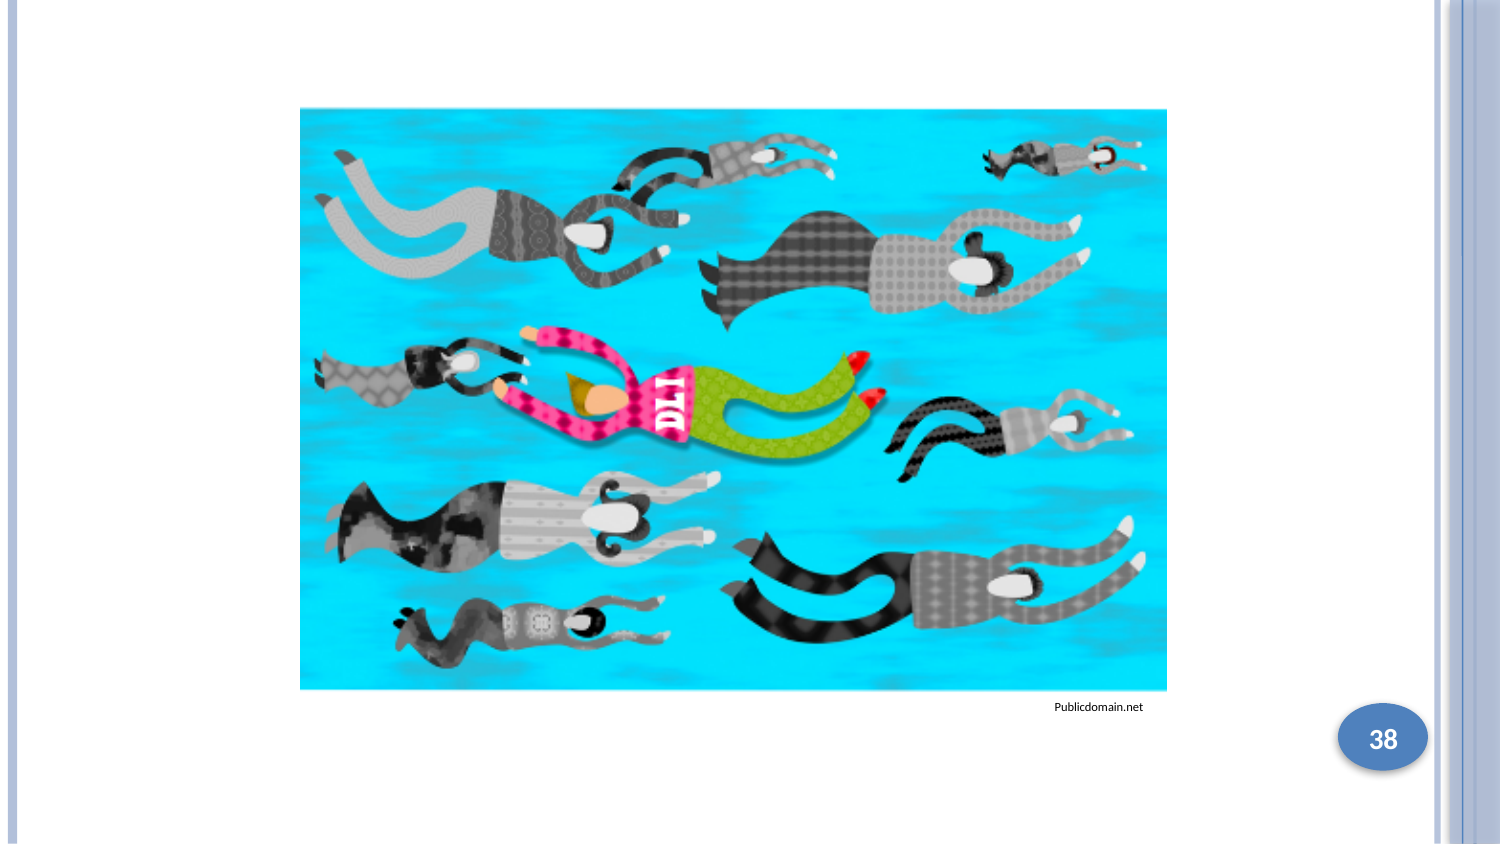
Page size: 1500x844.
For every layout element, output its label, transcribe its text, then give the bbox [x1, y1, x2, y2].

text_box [299, 101, 1168, 723]
slide_number 38 [1333, 705, 1434, 770]
